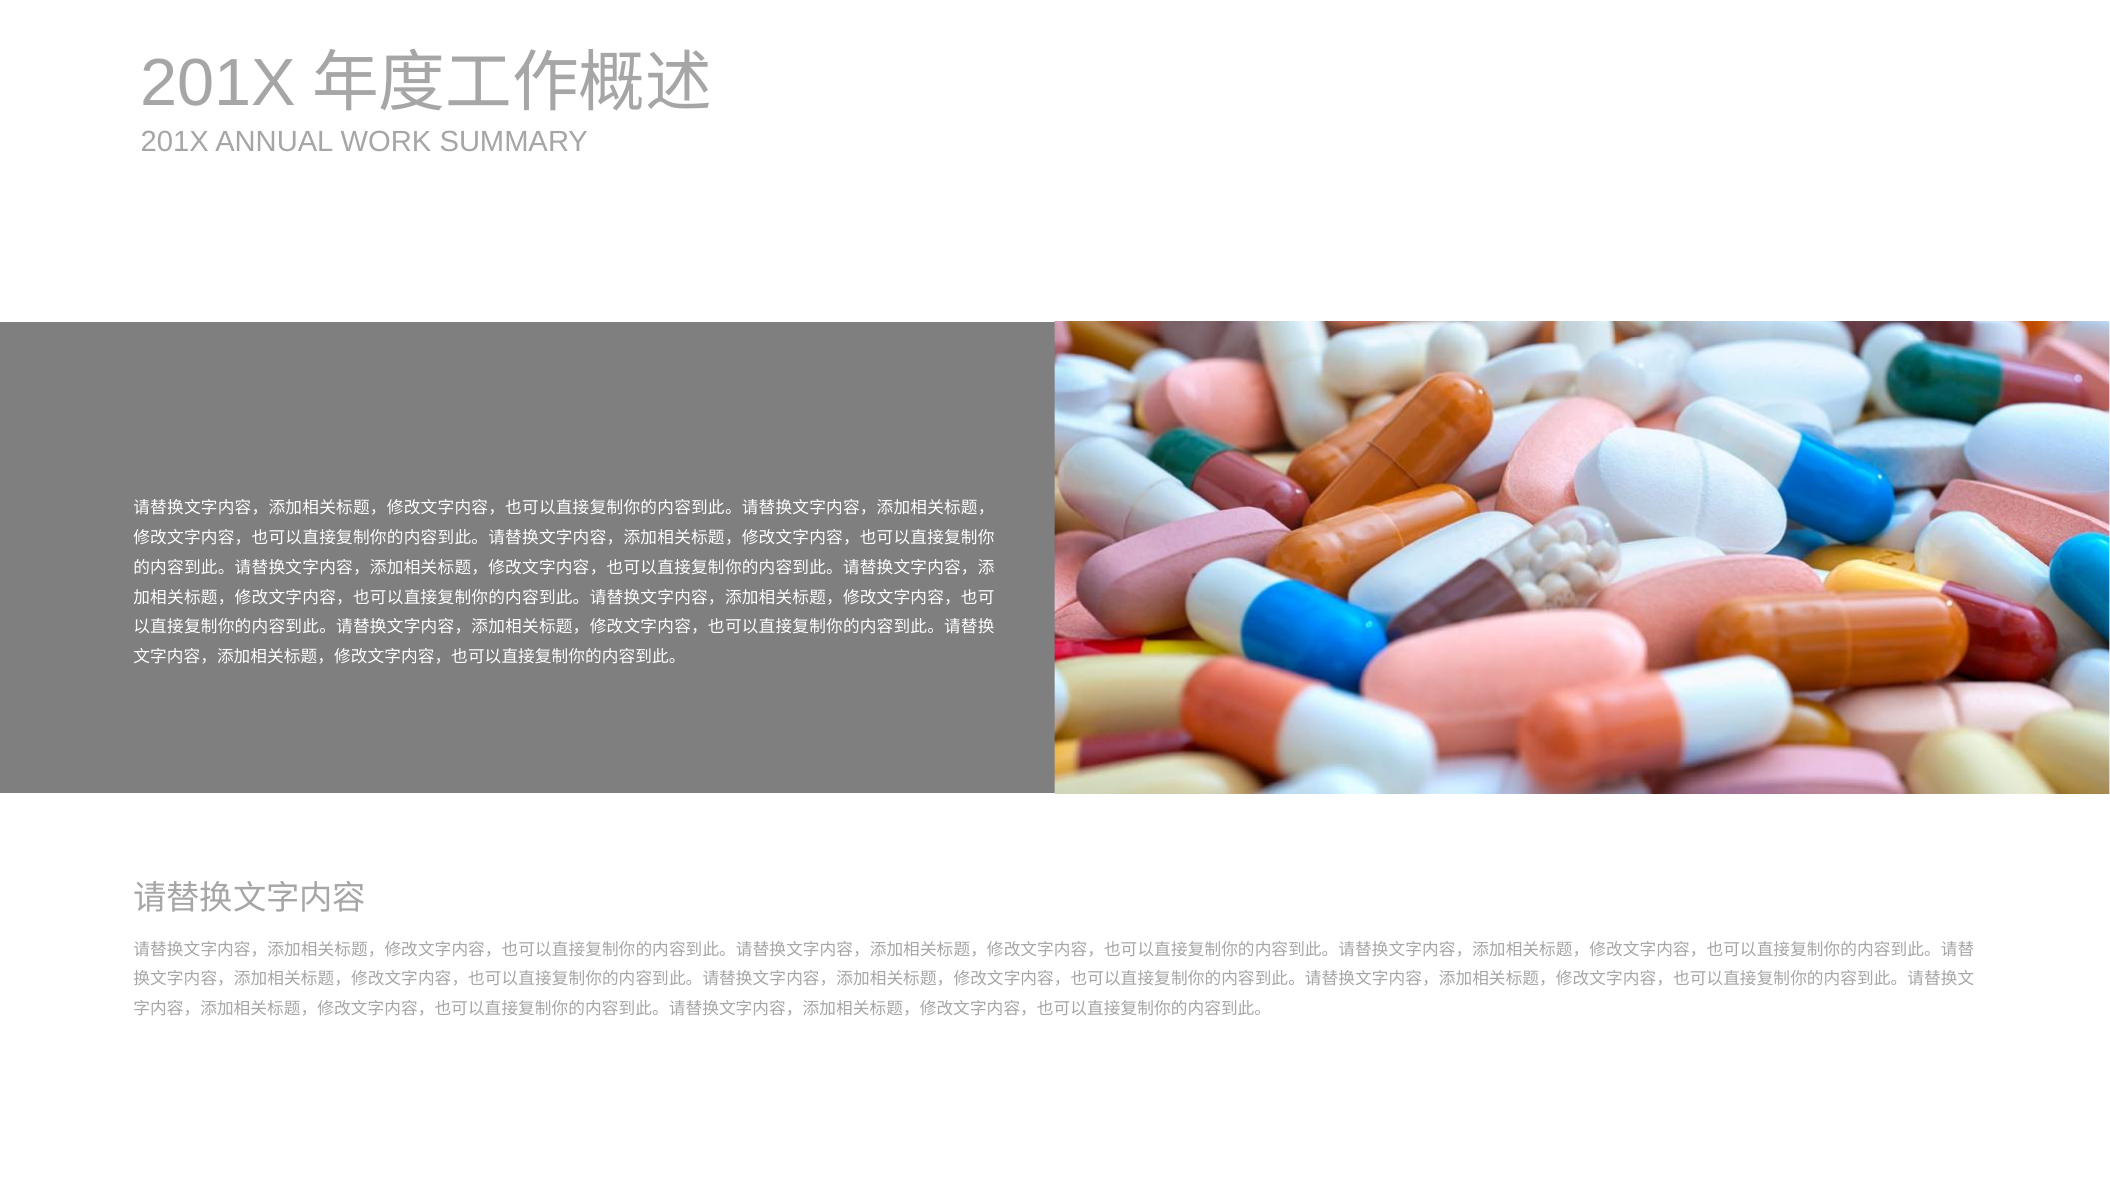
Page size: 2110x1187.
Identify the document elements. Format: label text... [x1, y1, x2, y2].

text_box 请替换文字内容，添加相关标题，修改文字内容，也可以直接复制你的内容到此。请替换文字内容，添加相关标题，修改文字内容，也可以直接复制你的内容到此。请替换文字内容，添加相关标题，修改文字内容，也可以直接复制你的内容到此。请替换文字内容，添加相关标题，修改文字内容，也可以直接复制你的内容到此。请替换文字内容，添加相关标题，修改文字内容，也可以直接复制你的内容到此。请替换文字内容，添加相关标题，修改文字内容，也可以直接复制你的内容到此。请替换文字内容，添加相关标题，修改文字内容，也可以直接复制你的内容到此。请替换文字内容，添加相关标题，修改文字内容，也可以直接复制你的内容到此。 [133, 486, 996, 667]
text_box [0, 321, 1054, 794]
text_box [133, 876, 1977, 1020]
text_box 201X ANNUAL WORK SUMMARY [140, 122, 602, 158]
text_box 201X年度工作概述 [140, 38, 789, 119]
text_box [1054, 321, 2110, 794]
